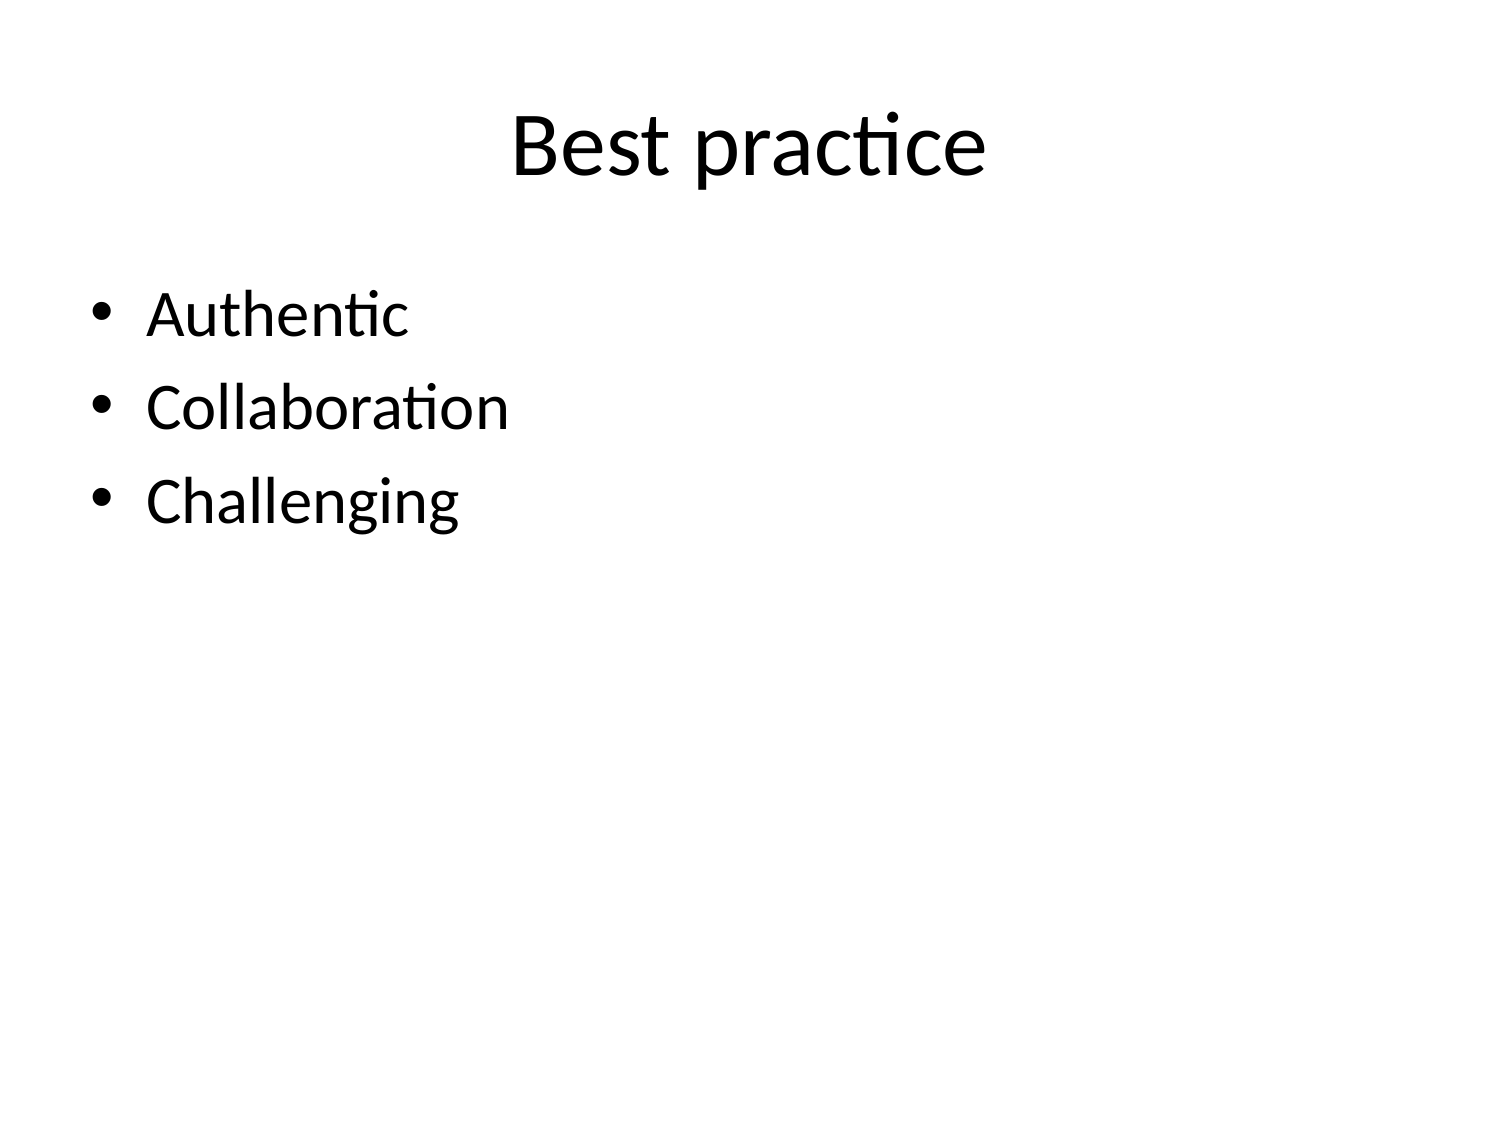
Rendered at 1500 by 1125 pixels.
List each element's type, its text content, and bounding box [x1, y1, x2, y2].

list Authentic Collaboration Challenging [75, 262, 1425, 1005]
title Best practice [75, 45, 1425, 233]
